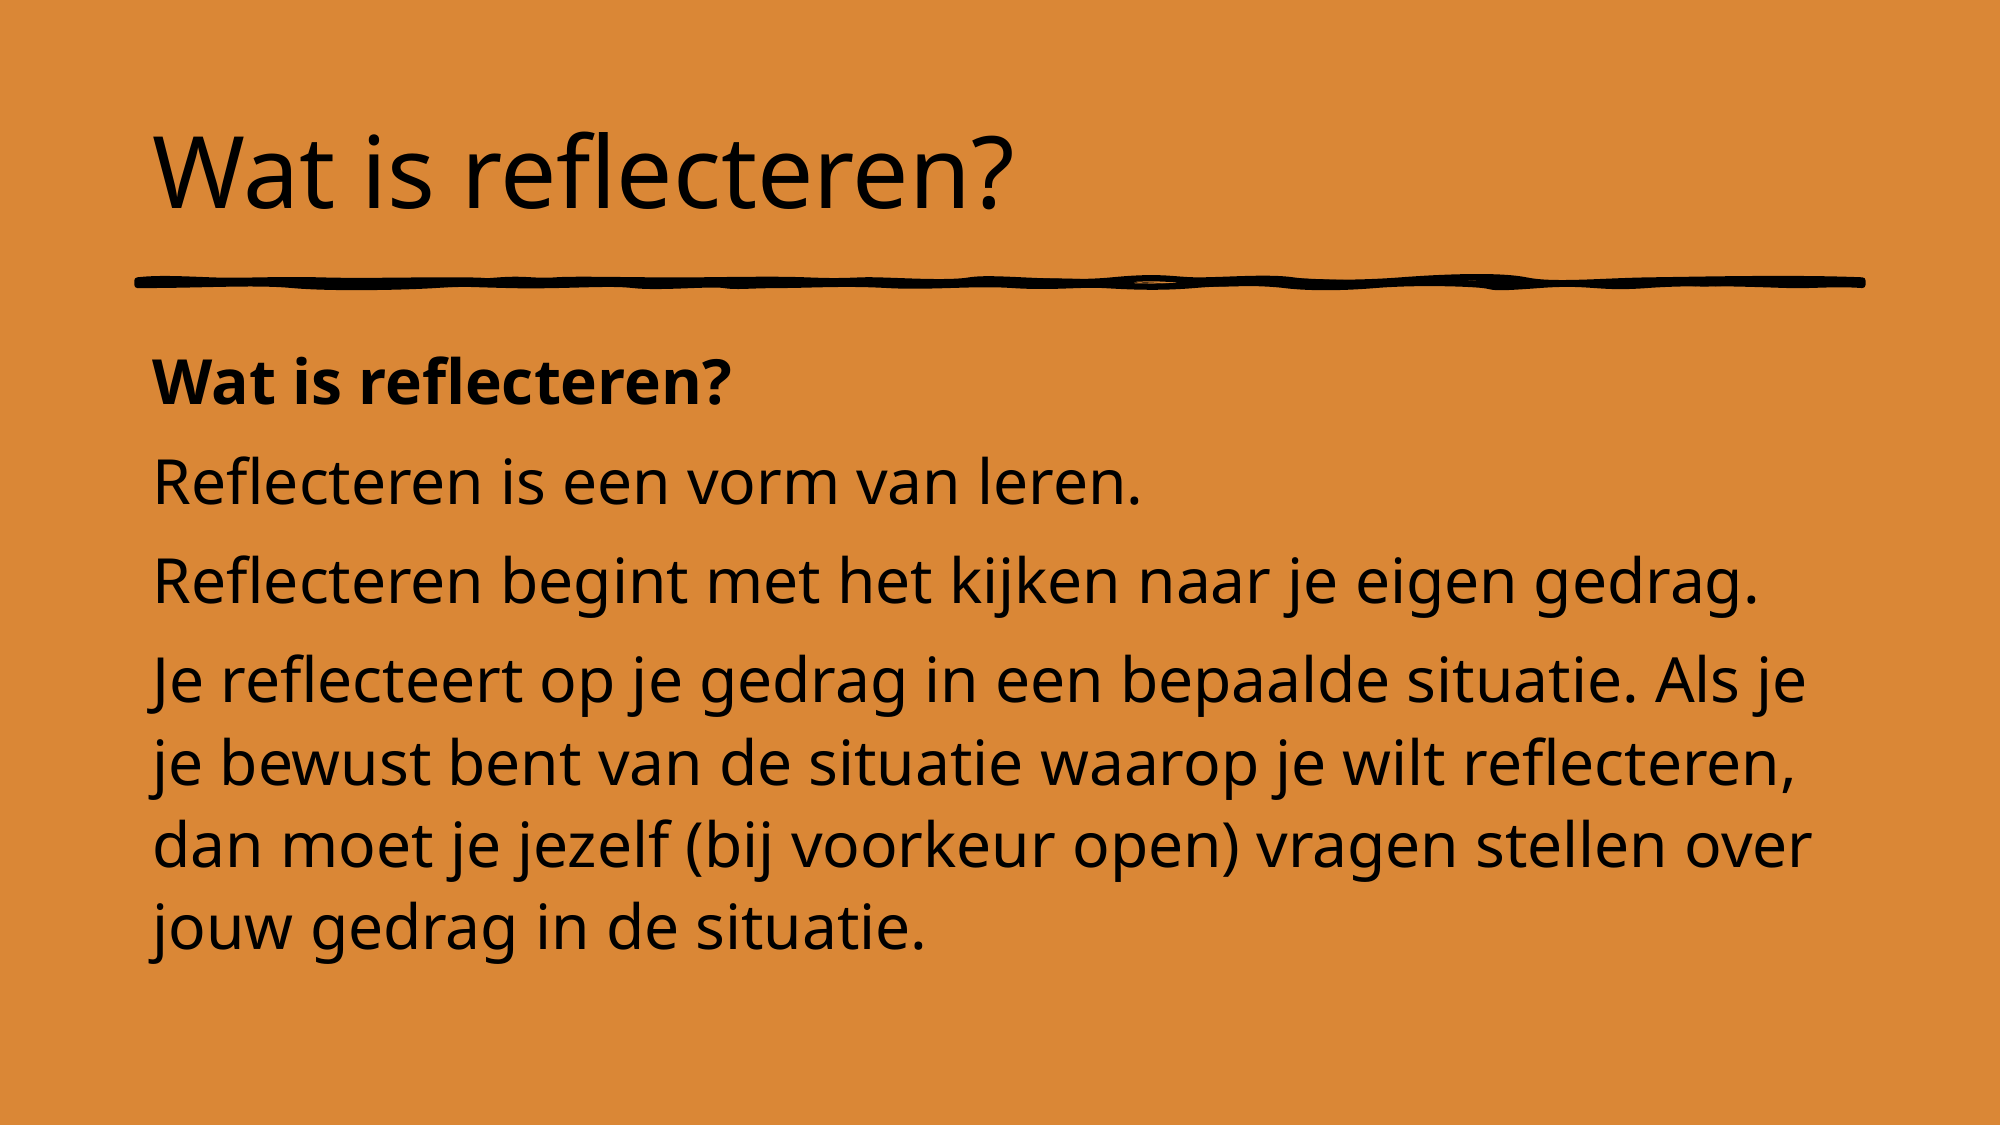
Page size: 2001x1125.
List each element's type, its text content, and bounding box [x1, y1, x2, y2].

list Wat is reflecteren? Reflecteren is een vorm van leren. Reflecteren begint met het kijken naar je eigen gedrag. Je reflecteert op je gedrag in een bepaalde situatie. Als je je bewust bent van de situatie waarop je wilt reflecteren, dan moet je jezelf (bij voorkeur open) vragen stellen over jouw gedrag in de situatie. [137, 318, 1840, 970]
title Wat is reflecteren? [137, 59, 1863, 278]
